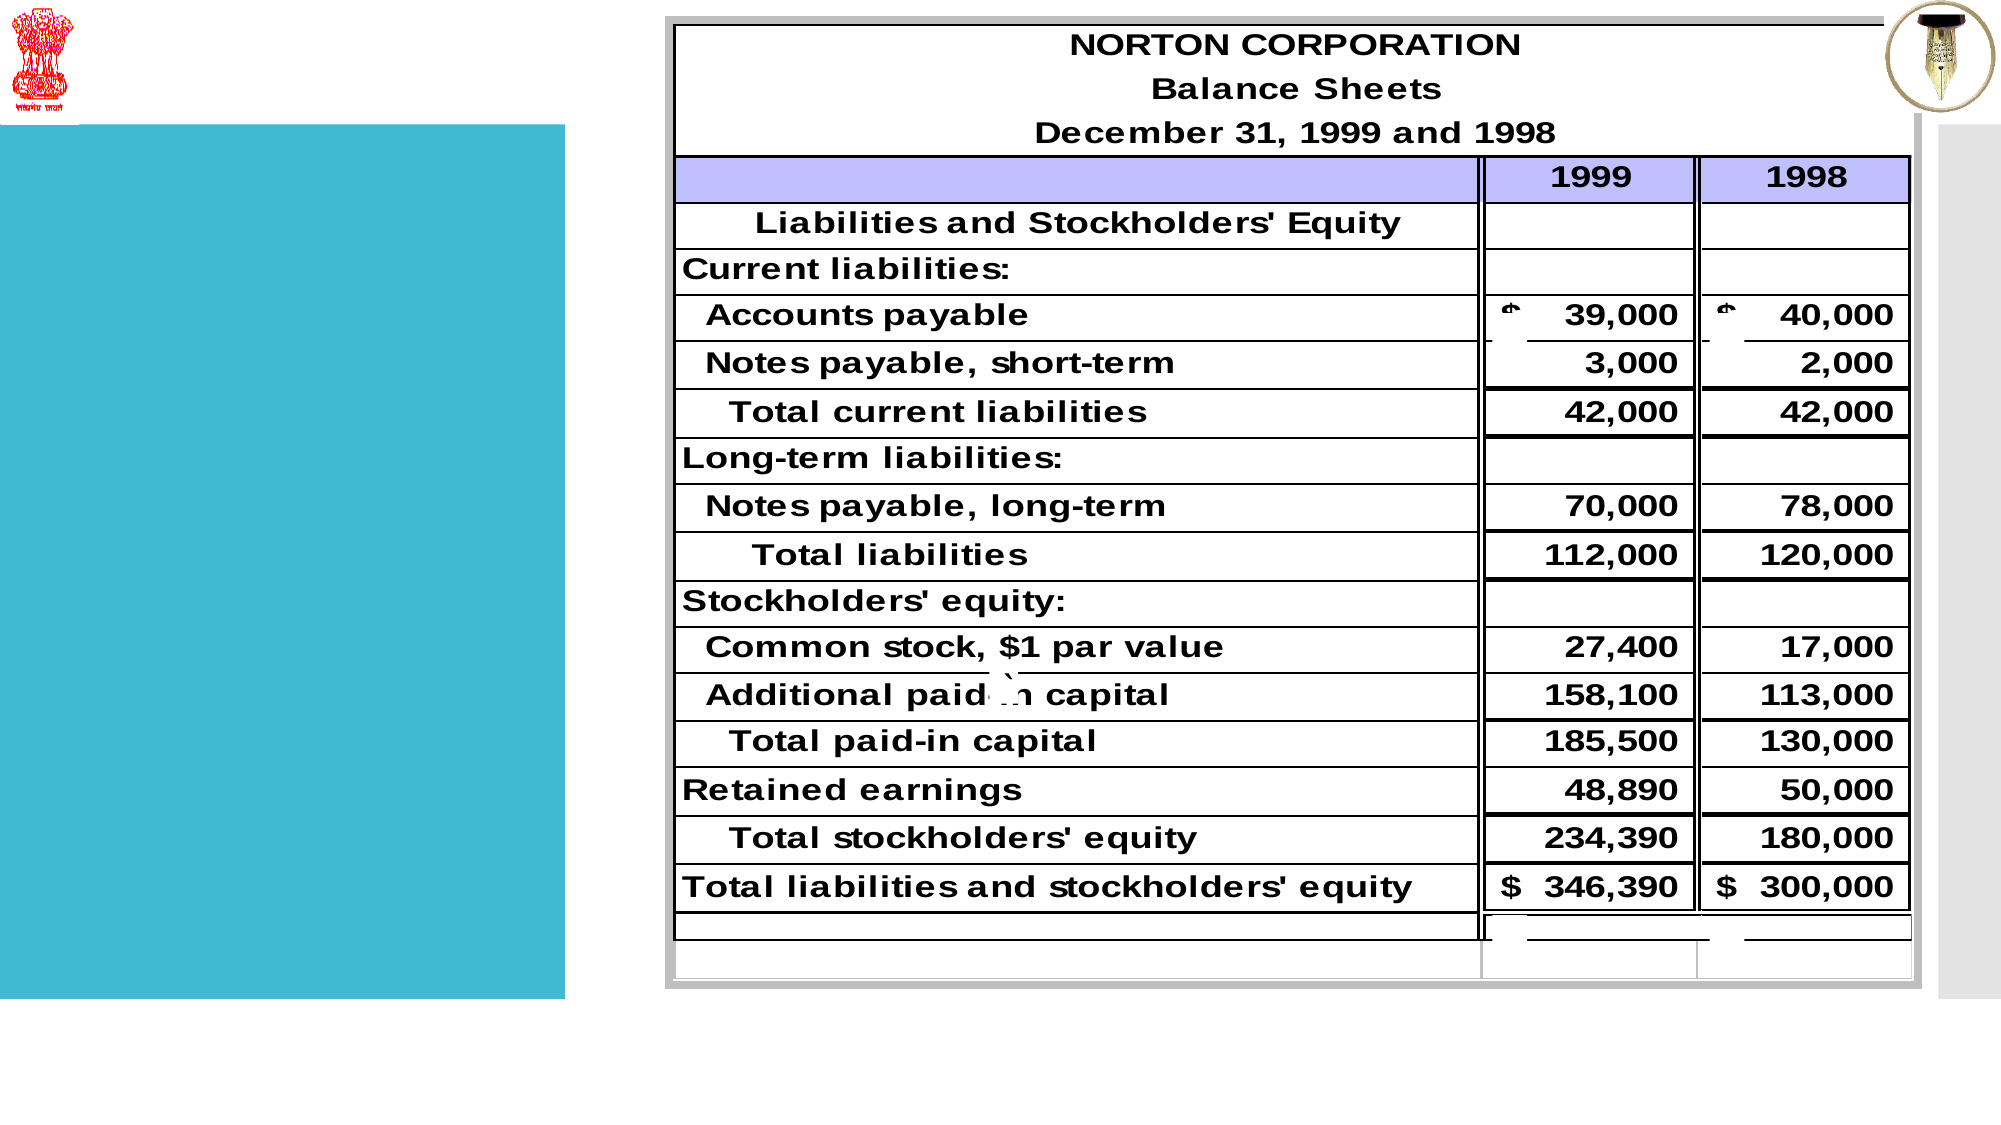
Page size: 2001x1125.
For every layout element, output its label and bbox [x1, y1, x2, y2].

text_box [672, 23, 1915, 981]
text_box [0, 0, 79, 125]
picture [1884, 0, 1996, 113]
